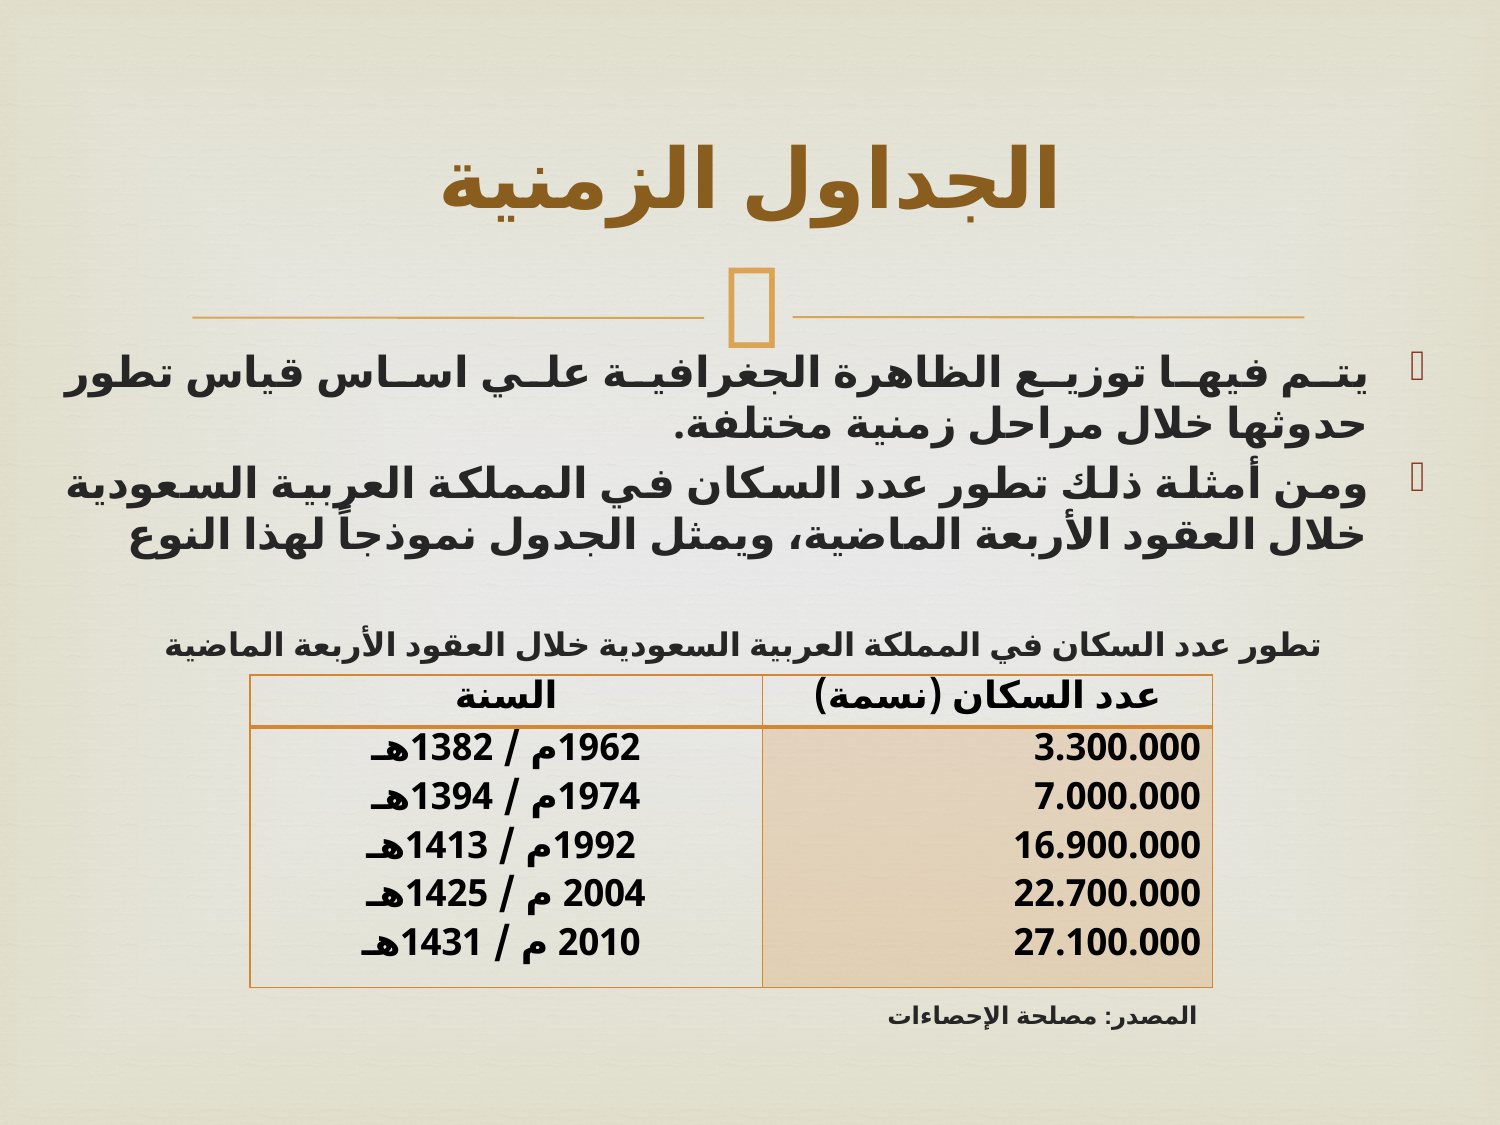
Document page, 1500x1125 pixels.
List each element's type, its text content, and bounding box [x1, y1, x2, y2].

table_header السنة [251, 676, 762, 725]
table_cell 3.300.000 7.000.000 16.900.000 22.700.000 27.100.000 [763, 729, 1212, 962]
list يتم فيها توزيع الظاهرة الجغرافية علي اساس قياس تطور حدوثها خلال مراحل زمنية مختلفة. ومن أمثلة ذلك تطور عدد السكان في المملكة العربية السعودية خلال العقود الأربعة الماضية، ويمثل الجدول نموذجاً لهذا النوع تطور عدد السكان في المملكة العربية السعودية خلال العقود الأربعة الماضية [50, 337, 1438, 675]
title الجداول الزمنية [94, 75, 1407, 275]
table_header عدد السكان (نسمة) [763, 676, 1212, 725]
table_cell 1962م / 1382هـ 1974م / 1394هـ 1992م / 1413هـ 2004 م / 1425هـ 2010 م / 1431هـ [251, 729, 762, 962]
text_box المصدر: مصلحة الإحصاءات [249, 962, 1213, 1038]
